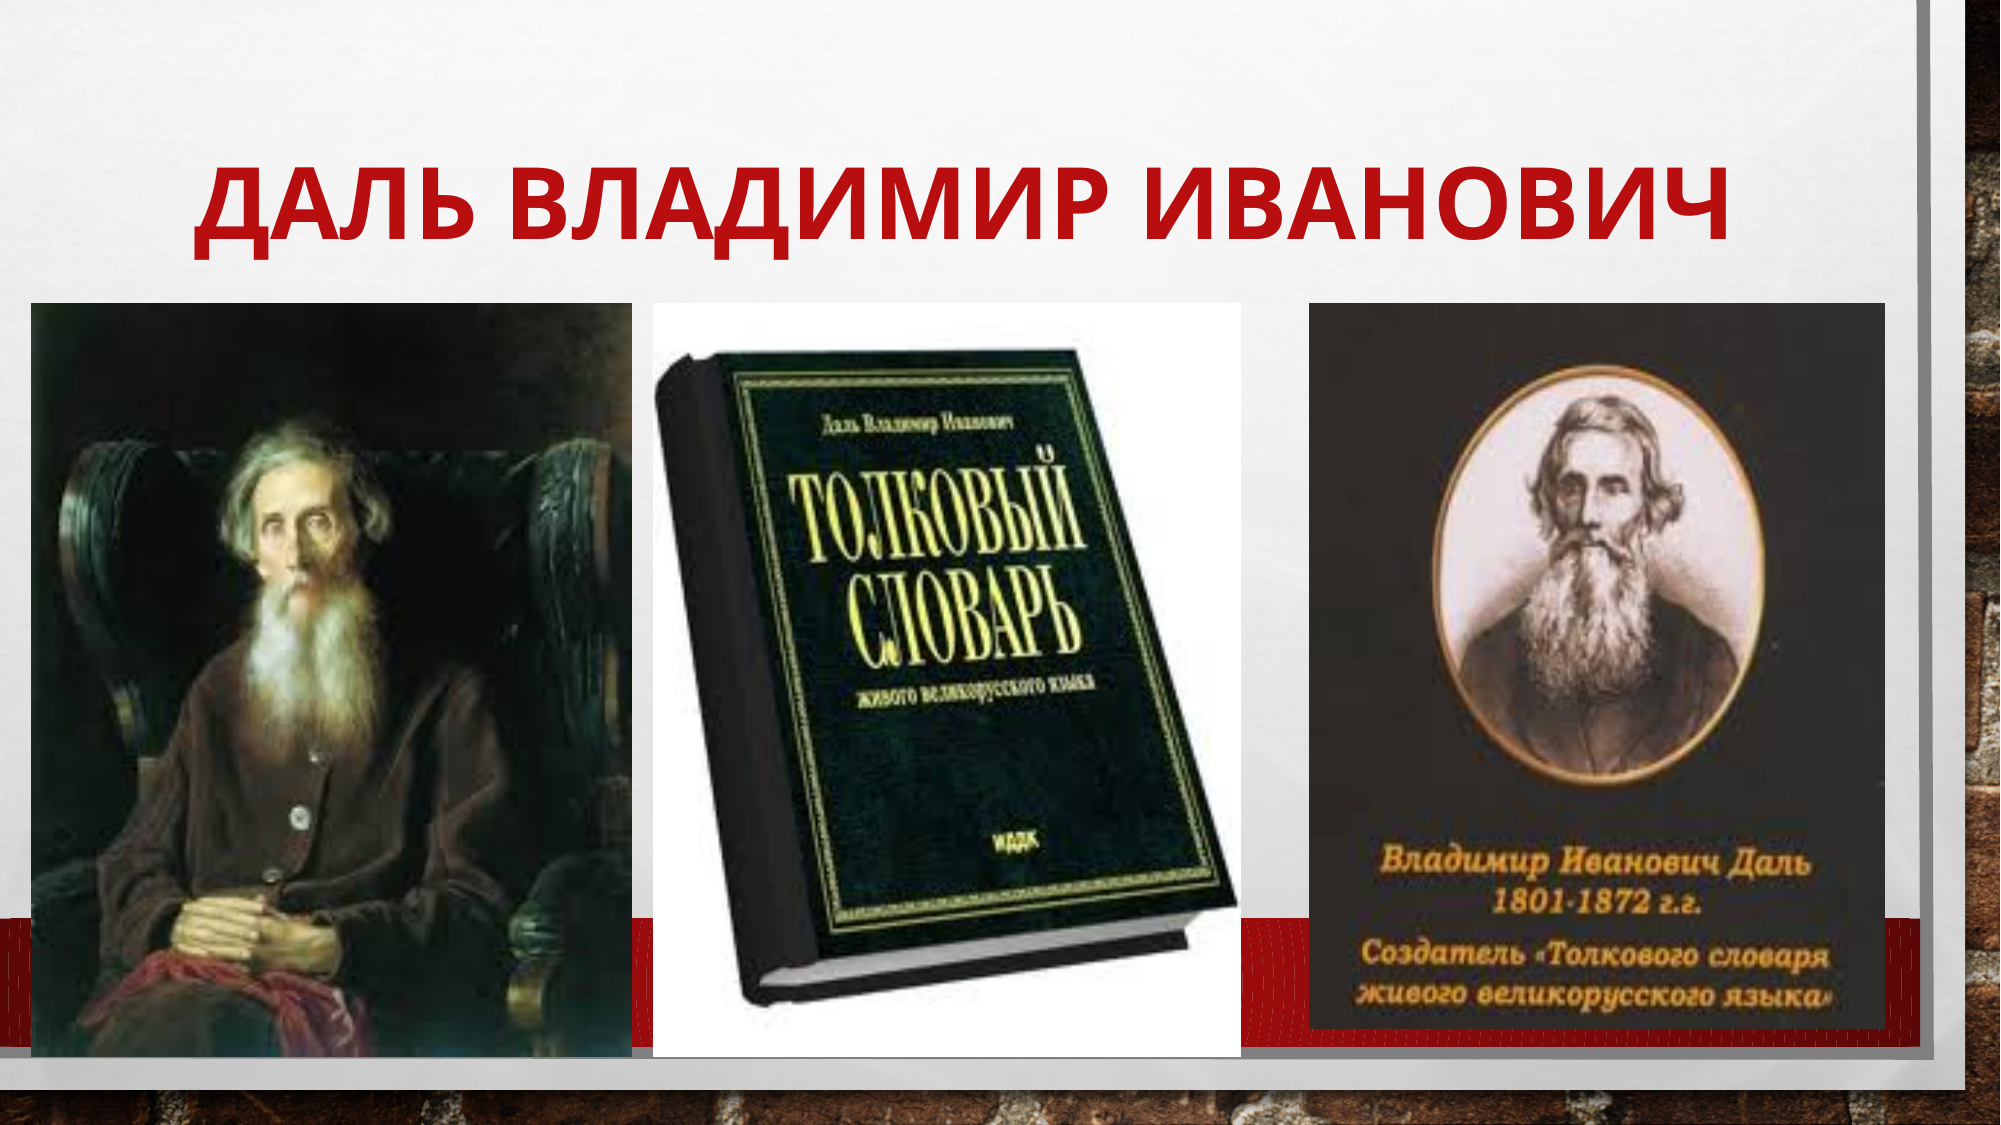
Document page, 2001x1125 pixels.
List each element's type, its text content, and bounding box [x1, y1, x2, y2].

picture [1309, 302, 1885, 1029]
title Даль Владимир Иванович [112, 112, 1818, 302]
picture [0, 0, 2000, 1125]
picture [652, 302, 1241, 1057]
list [30, 302, 632, 1057]
